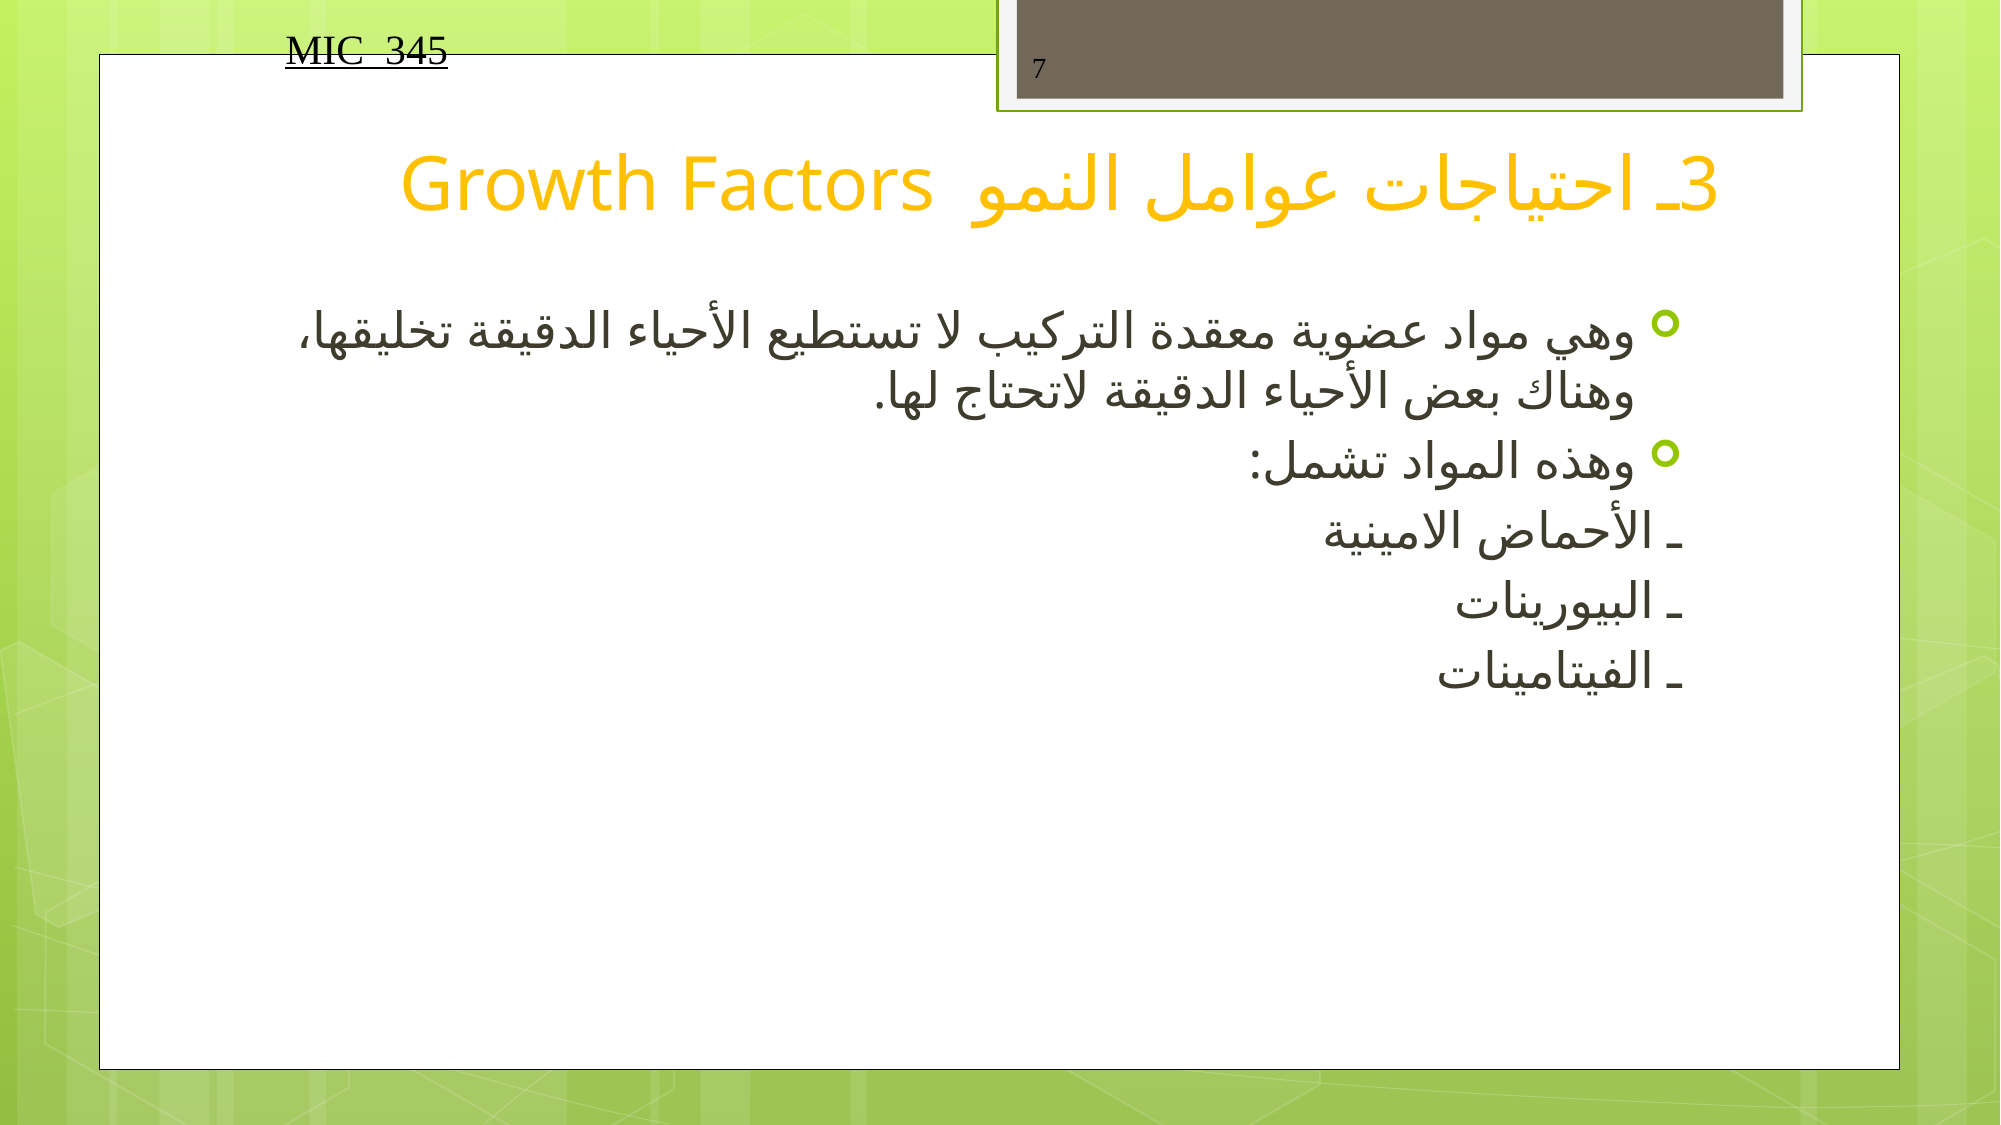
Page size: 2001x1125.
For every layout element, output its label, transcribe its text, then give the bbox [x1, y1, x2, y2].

list وهي مواد عضوية معقدة التركيب لا تستطيع الأحياء الدقيقة تخليقها، وهناك بعض الأحياء الدقيقة لاتحتاج لها. وهذه المواد تشمل: ـ الأحماض الامينية ـ البيورينات ـ الفيتامينات [249, 290, 1709, 966]
slide_number 7 [1016, 36, 1309, 97]
text_box MIC 345 [270, 0, 1721, 121]
text_box 3ـ احتياجات عوامل النمو Growth Factors [285, 156, 1736, 295]
